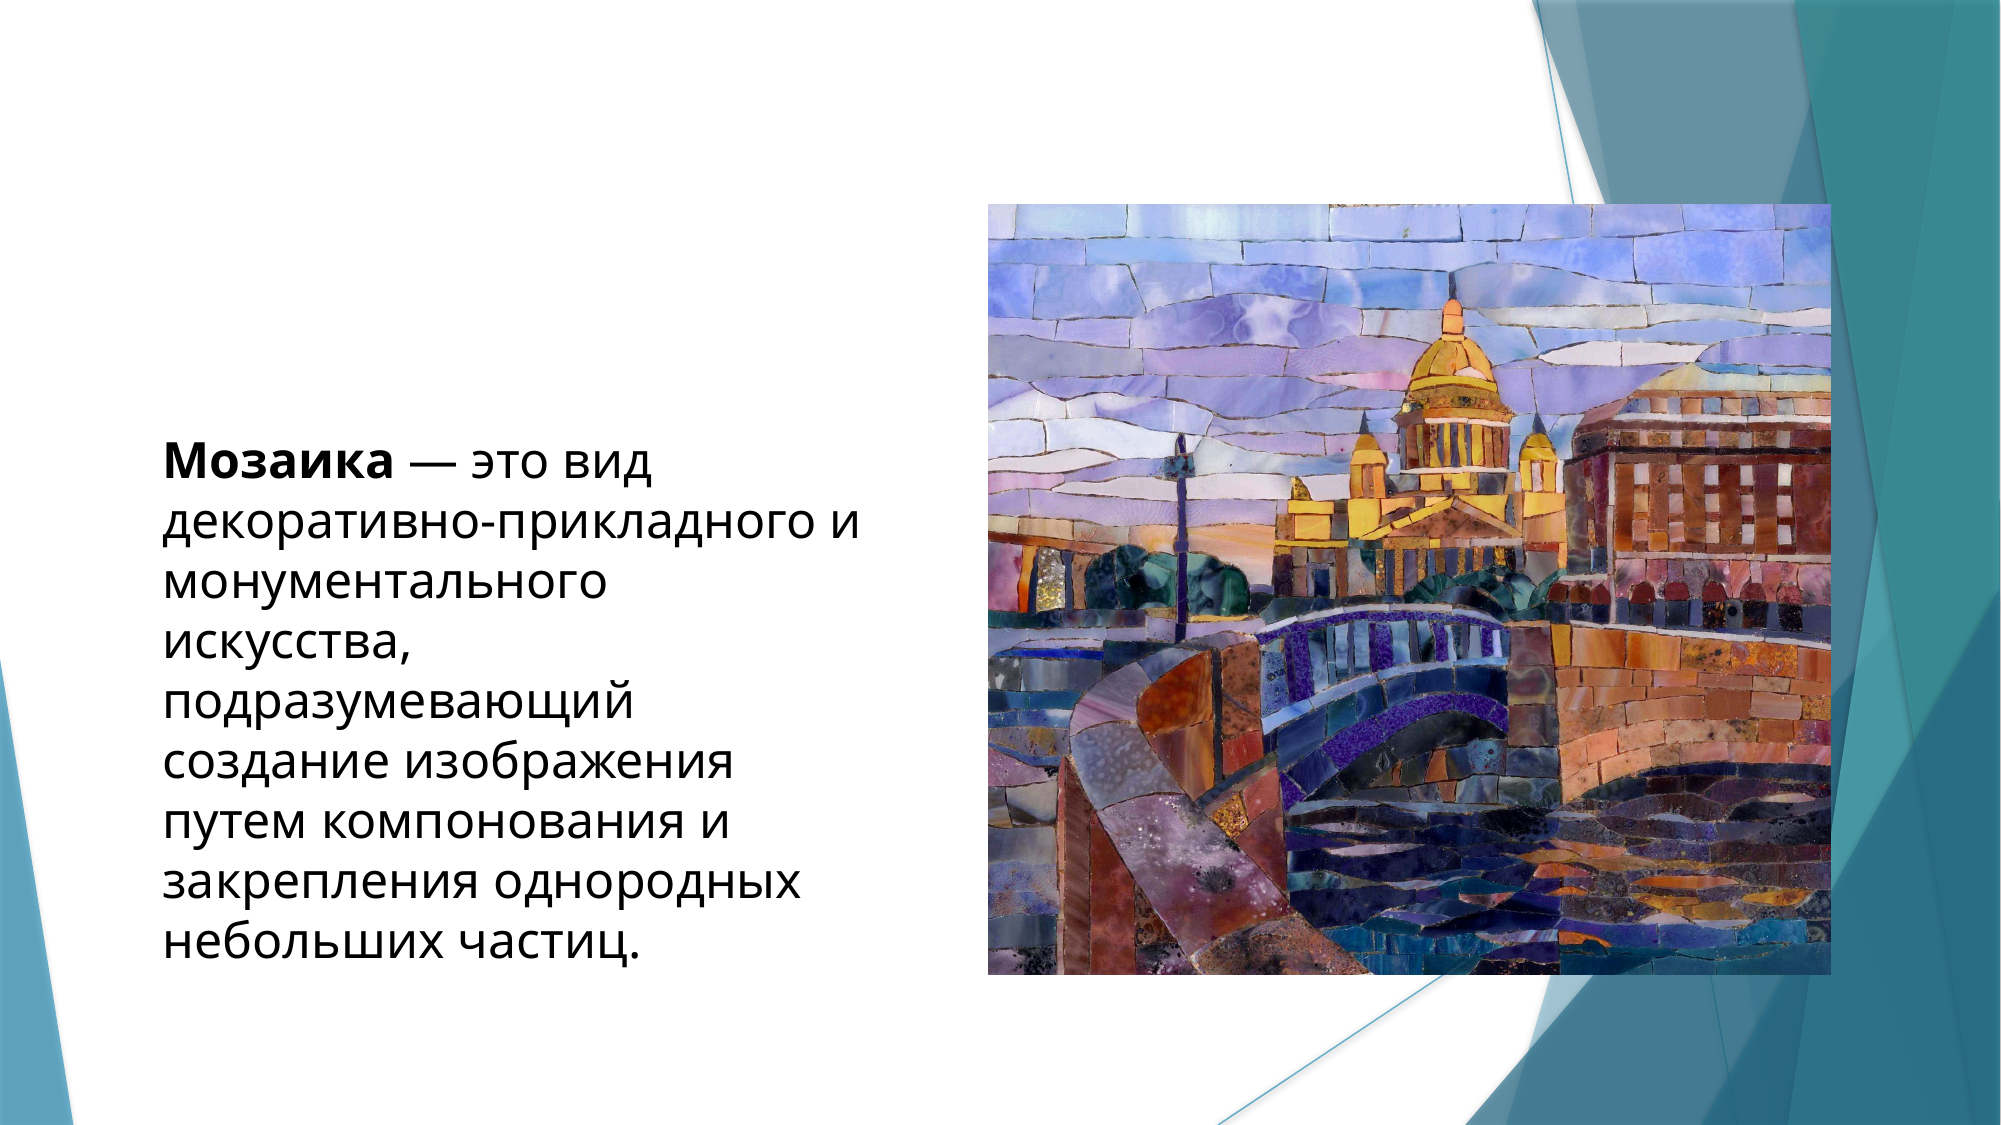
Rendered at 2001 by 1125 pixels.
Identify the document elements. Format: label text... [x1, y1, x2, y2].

text_box Мозаика — это вид декоративно-прикладного и монументального искусства, подразумевающий создание изображения путем компонования и закрепления однородных небольших частиц. [147, 421, 886, 823]
picture [988, 204, 1831, 975]
